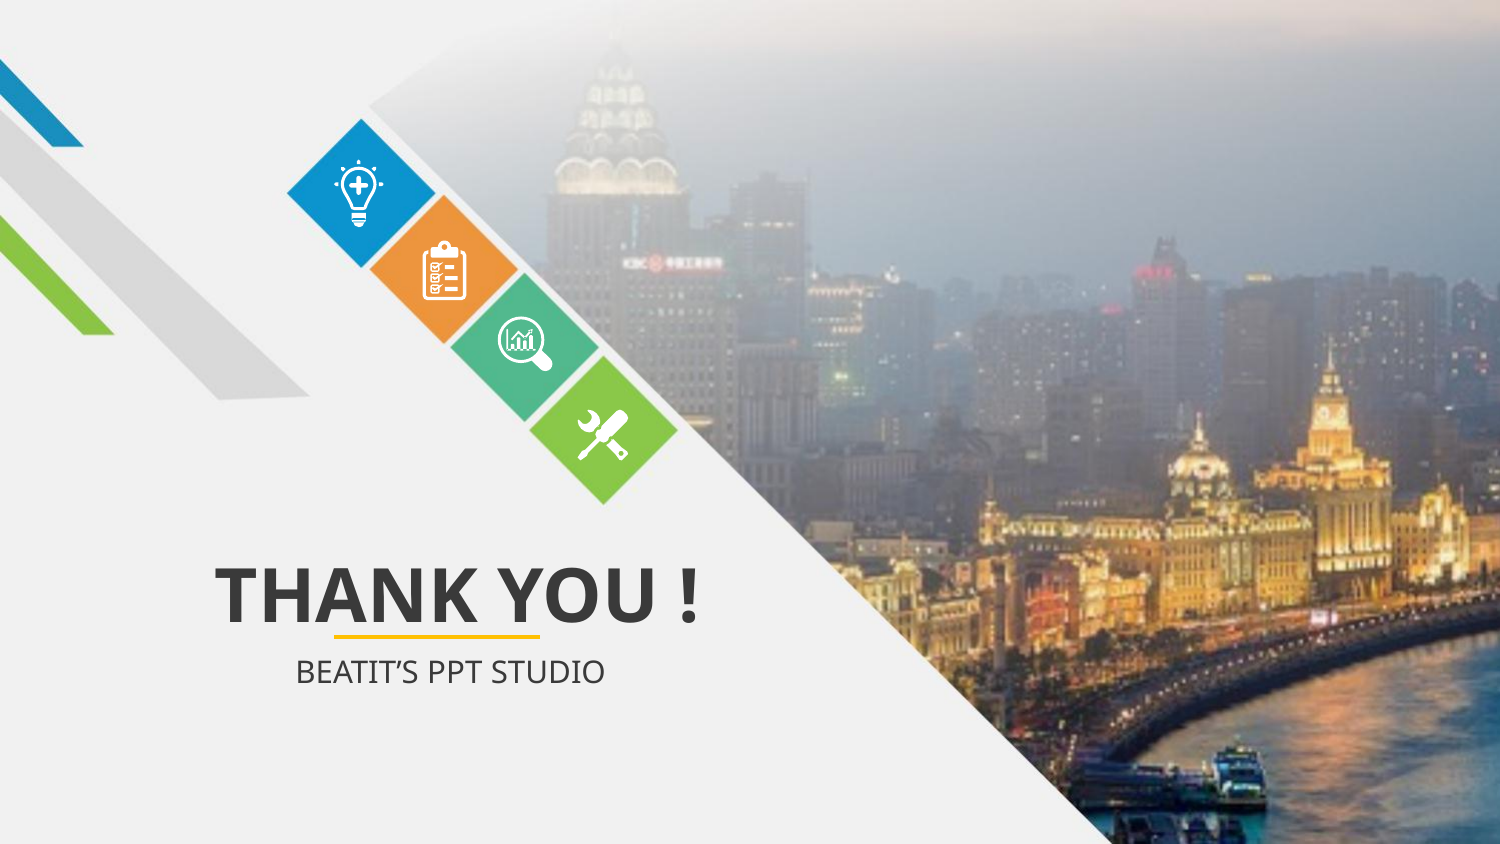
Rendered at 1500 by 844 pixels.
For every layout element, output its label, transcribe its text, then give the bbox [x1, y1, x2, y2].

text_box THANK YOU ! [188, 540, 728, 645]
text_box [351, 212, 366, 228]
text_box [577, 409, 629, 461]
text_box BEATIT’S PPT STUDIO [280, 645, 698, 698]
picture [0, 0, 1500, 844]
text_box [430, 240, 459, 258]
text_box [422, 250, 467, 301]
text_box [340, 166, 377, 211]
text_box [497, 316, 553, 372]
